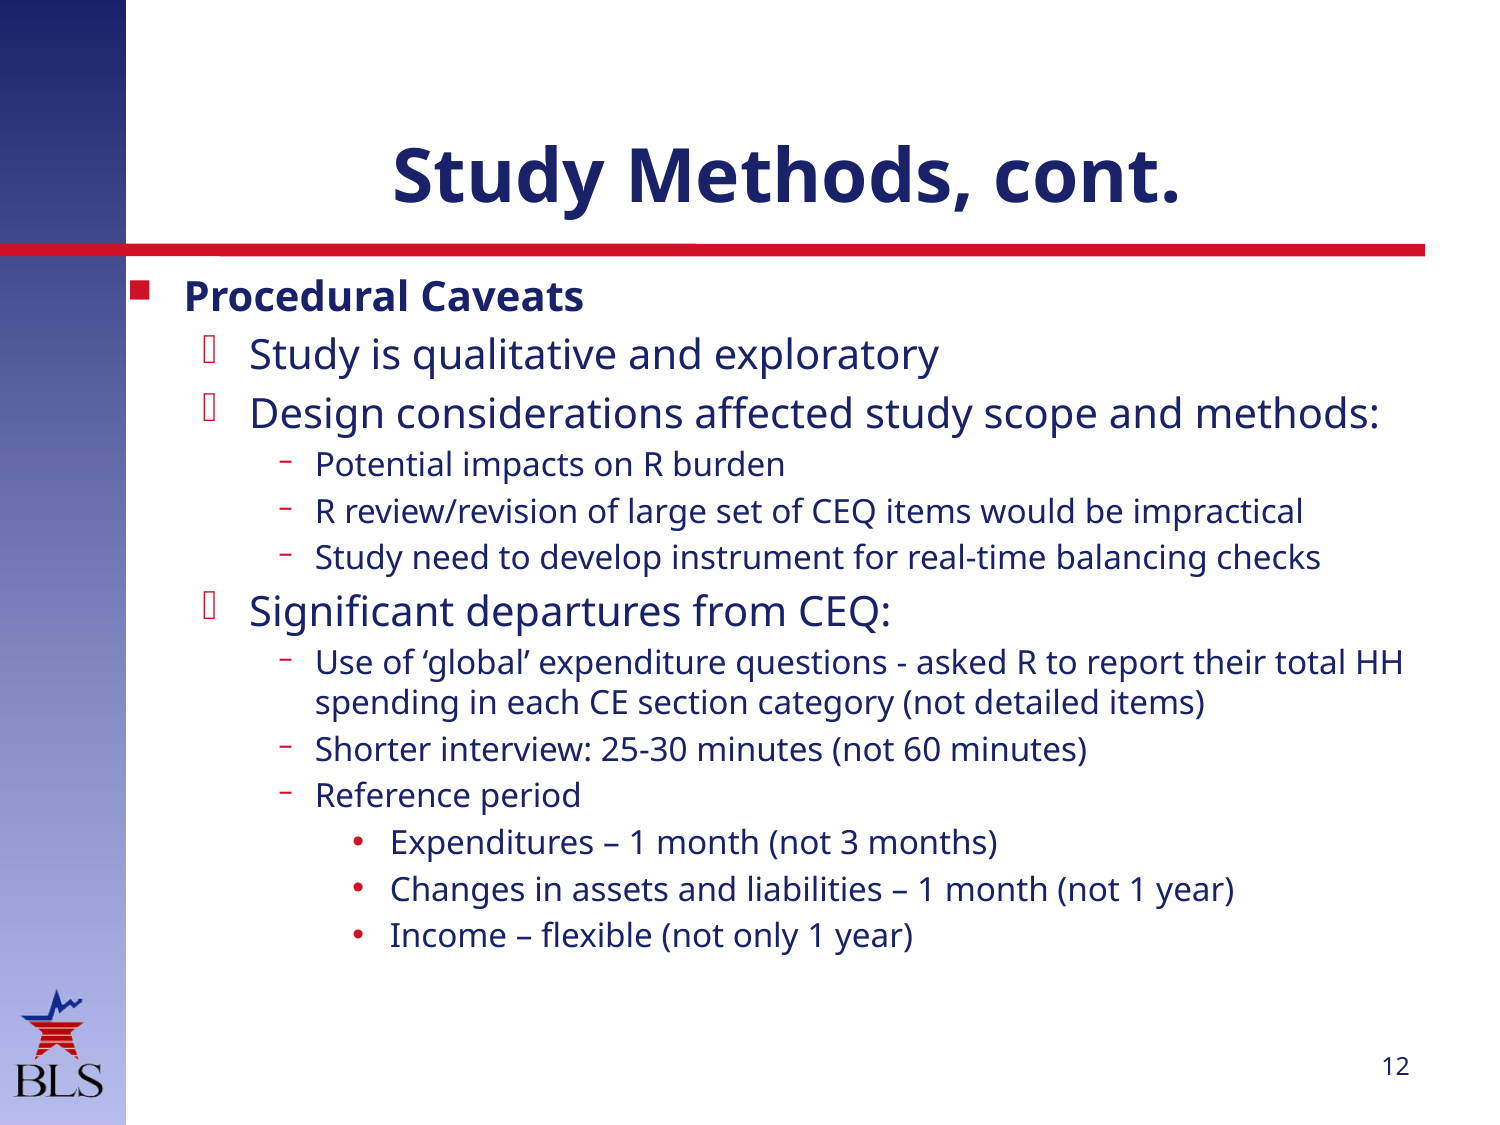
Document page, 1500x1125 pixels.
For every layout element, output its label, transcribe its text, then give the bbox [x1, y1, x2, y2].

slide_number 12 [1312, 1050, 1425, 1098]
title Study Methods, cont. [149, 44, 1426, 226]
picture [0, 983, 118, 1125]
text_box Procedural Caveats Study is qualitative and exploratory Design considerations affected study scope and methods: Potential impacts on R burden R review/revision of large set of CEQ items would be impractical Study need to develop instrument for real-time balancing checks Significant departures from CEQ: Use of ‘global’ expenditure questions - asked R to report their total HH spending in each CE section category (not detailed items) Shorter interview: 25-30 minutes (not 60 minutes) Reference period Expenditures – 1 month (not 3 months) Changes in assets and liabilities – 1 month (not 1 year) Income – flexible (not only 1 year) [112, 262, 1463, 1050]
